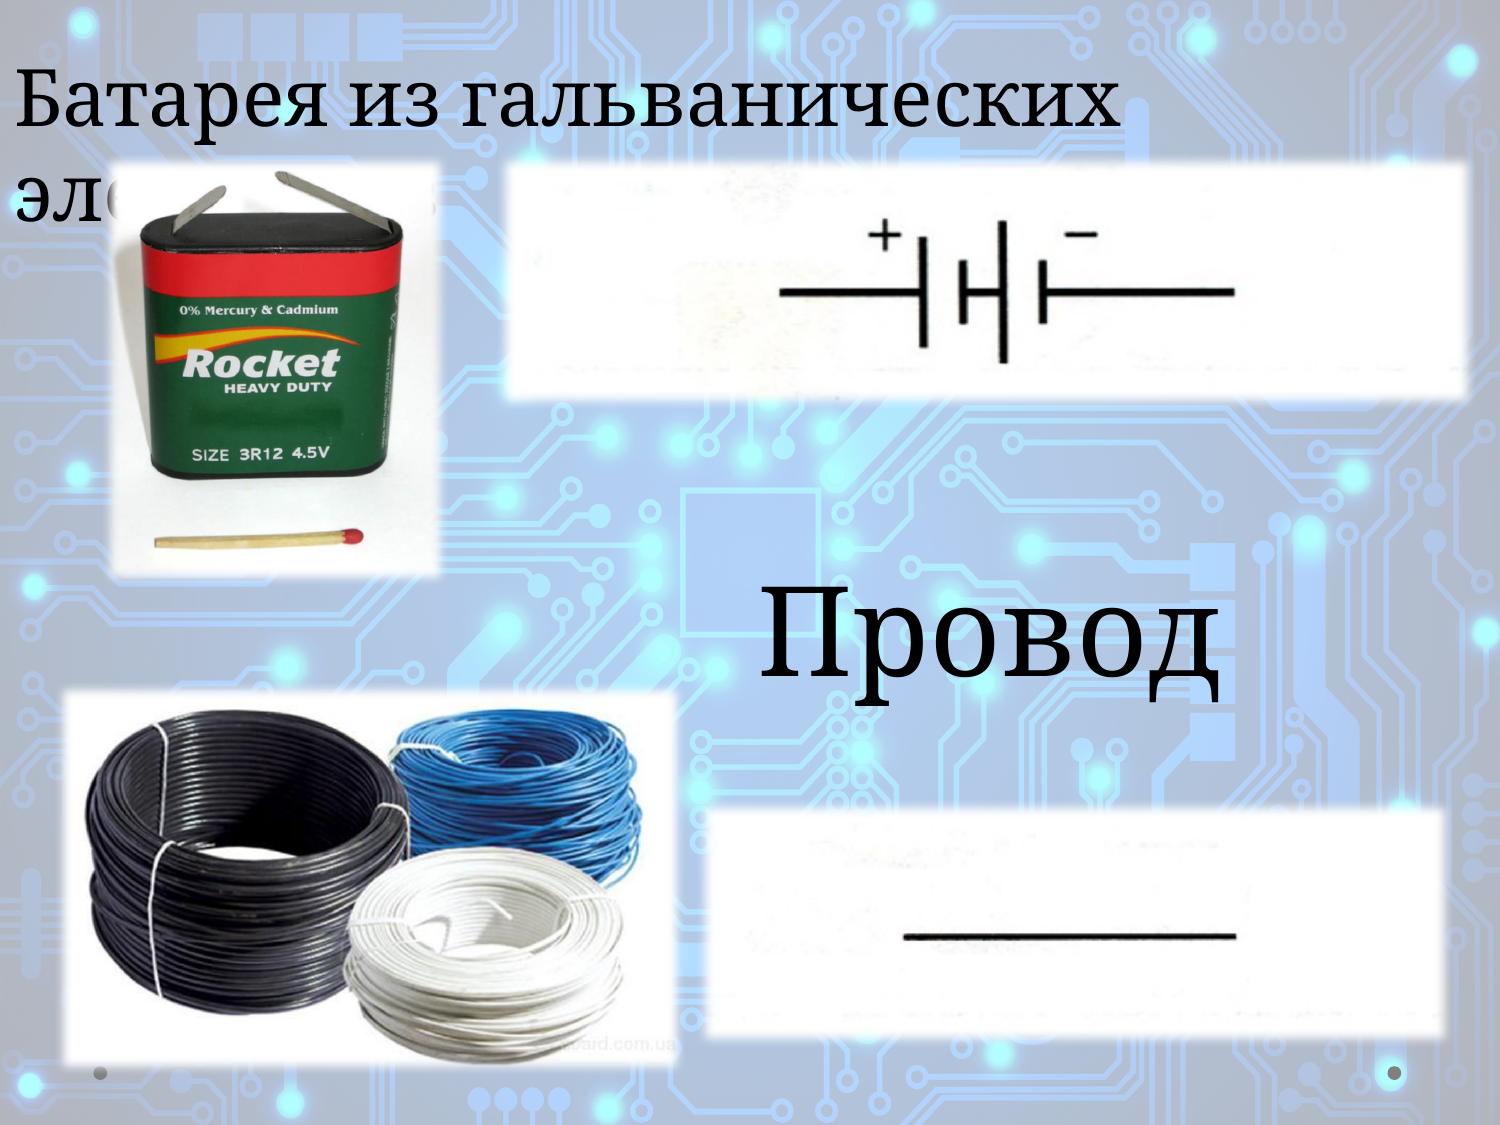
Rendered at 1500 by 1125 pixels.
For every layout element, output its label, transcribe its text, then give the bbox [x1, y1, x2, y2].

text_box Батарея из гальванических элементов [0, 39, 1476, 245]
picture [52, 680, 687, 1076]
picture [695, 798, 1453, 1047]
picture [100, 151, 450, 587]
picture [495, 151, 1476, 410]
text_box Провод [742, 543, 1237, 709]
